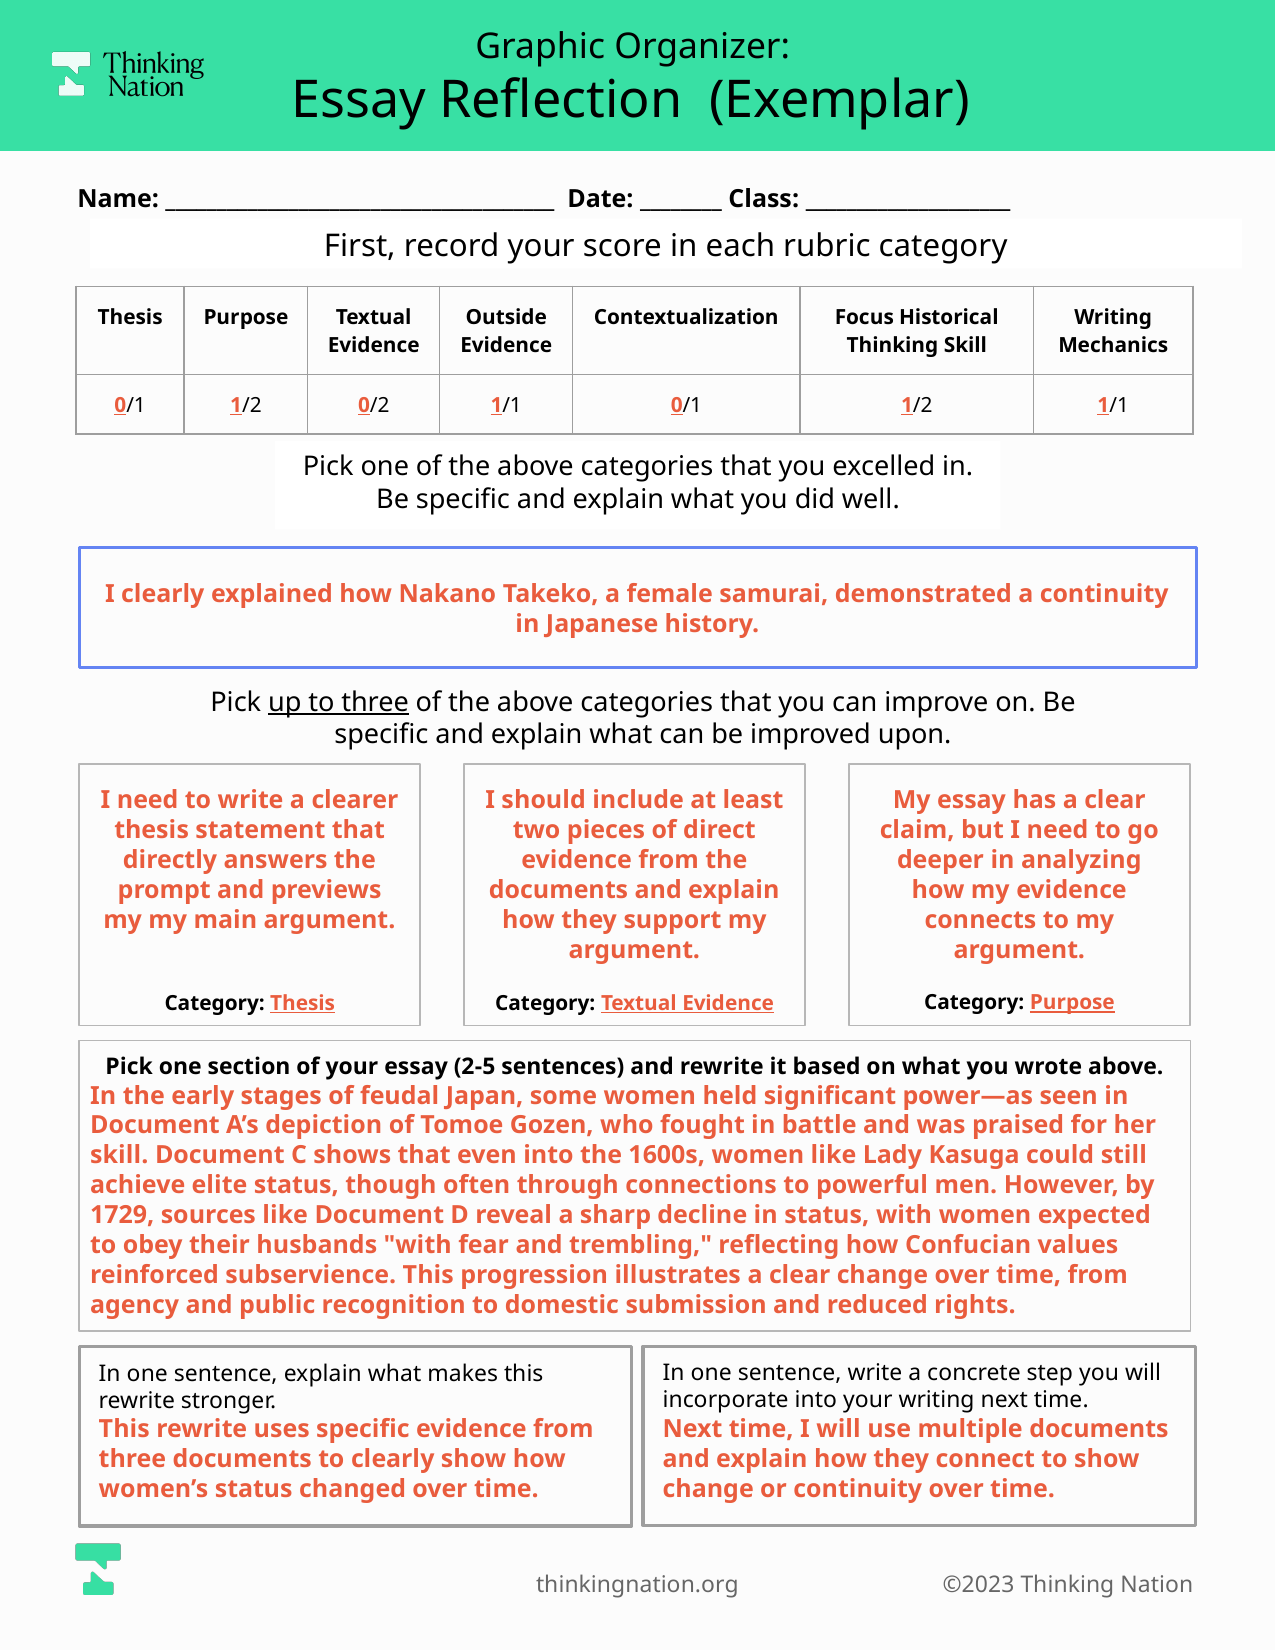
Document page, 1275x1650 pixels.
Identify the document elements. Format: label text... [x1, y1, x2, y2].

text_box Pick one section of your essay (2-5 sentences) and rewrite it based on what you wrote above. In the early stages of feudal Japan, some women held significant power—as seen in Document A’s depiction of Tomoe Gozen, who fought in battle and was praised for her skill. Document C shows that even into the 1600s, women like Lady Kasuga could still achieve elite status, though often through connections to powerful men. However, by 1729, sources like Document D reveal a sharp decline in status, with women expected to obey their husbands "with fear and trembling," reflecting how Confucian values reinforced subservience. This progression illustrates a clear change over time, from agency and public recognition to domestic submission and reduced rights. [79, 1040, 1191, 1331]
text_box thinkingnation.org [486, 1553, 789, 1605]
table_header Purpose [185, 287, 307, 374]
table_cell 0/1 [573, 375, 799, 433]
text_box Category: Thesis [86, 969, 413, 1020]
table_cell 1/1 [1034, 375, 1192, 433]
text_box First, record your score in each rubric category [90, 218, 1242, 269]
picture [35, 37, 210, 110]
text_box In one sentence, explain what makes this rewrite stronger. This rewrite uses specific evidence from three documents to clearly show how women’s status changed over time. [79, 1346, 632, 1526]
table_cell 1/2 [185, 375, 307, 433]
text_box In one sentence, write a concrete step you will incorporate into your writing next time. Next time, I will use multiple documents and explain how they connect to show change or continuity over time. [643, 1346, 1196, 1526]
table_header Focus Historical Thinking Skill [801, 287, 1033, 374]
text_box I clearly explained how Nakano Takeko, a female samurai, demonstrated a continuity in Japanese history. [79, 547, 1197, 668]
table_header Writing Mechanics [1034, 287, 1192, 374]
text_box Graphic Organizer: Essay Reflection (Exemplar) [0, 0, 1275, 151]
table_cell 1/1 [440, 375, 572, 433]
text_box Name: ______________________________________ Date: ________ Class: ____________________ [62, 167, 1180, 228]
text_box Pick one of the above categories that you excelled in. Be specific and explain what you did well. [274, 440, 1001, 530]
table_header Contextualization [573, 287, 799, 374]
table_header Thesis [77, 287, 183, 374]
picture [62, 1533, 134, 1605]
text_box ©2023 Thinking Nation [907, 1553, 1210, 1605]
table_cell 1/2 [801, 375, 1033, 433]
text_box My essay has a clear claim, but I need to go deeper in analyzing how my evidence connects to my argument. [848, 764, 1190, 1026]
text_box I need to write a clearer thesis statement that directly answers the prompt and previews my my main argument. [79, 764, 421, 1026]
table_header Outside Evidence [440, 287, 572, 374]
table_cell 0/1 [77, 375, 183, 433]
text_box Category: Textual Evidence [471, 969, 798, 1020]
text_box Category: Purpose [856, 969, 1183, 1020]
table_header Textual Evidence [308, 287, 439, 374]
text_box I should include at least two pieces of direct evidence from the documents and explain how they support my argument. [464, 764, 806, 1026]
text_box Pick up to three of the above categories that you can improve on. Be specific and explain what can be improved upon. [188, 672, 1098, 762]
table_cell 0/2 [308, 375, 439, 433]
